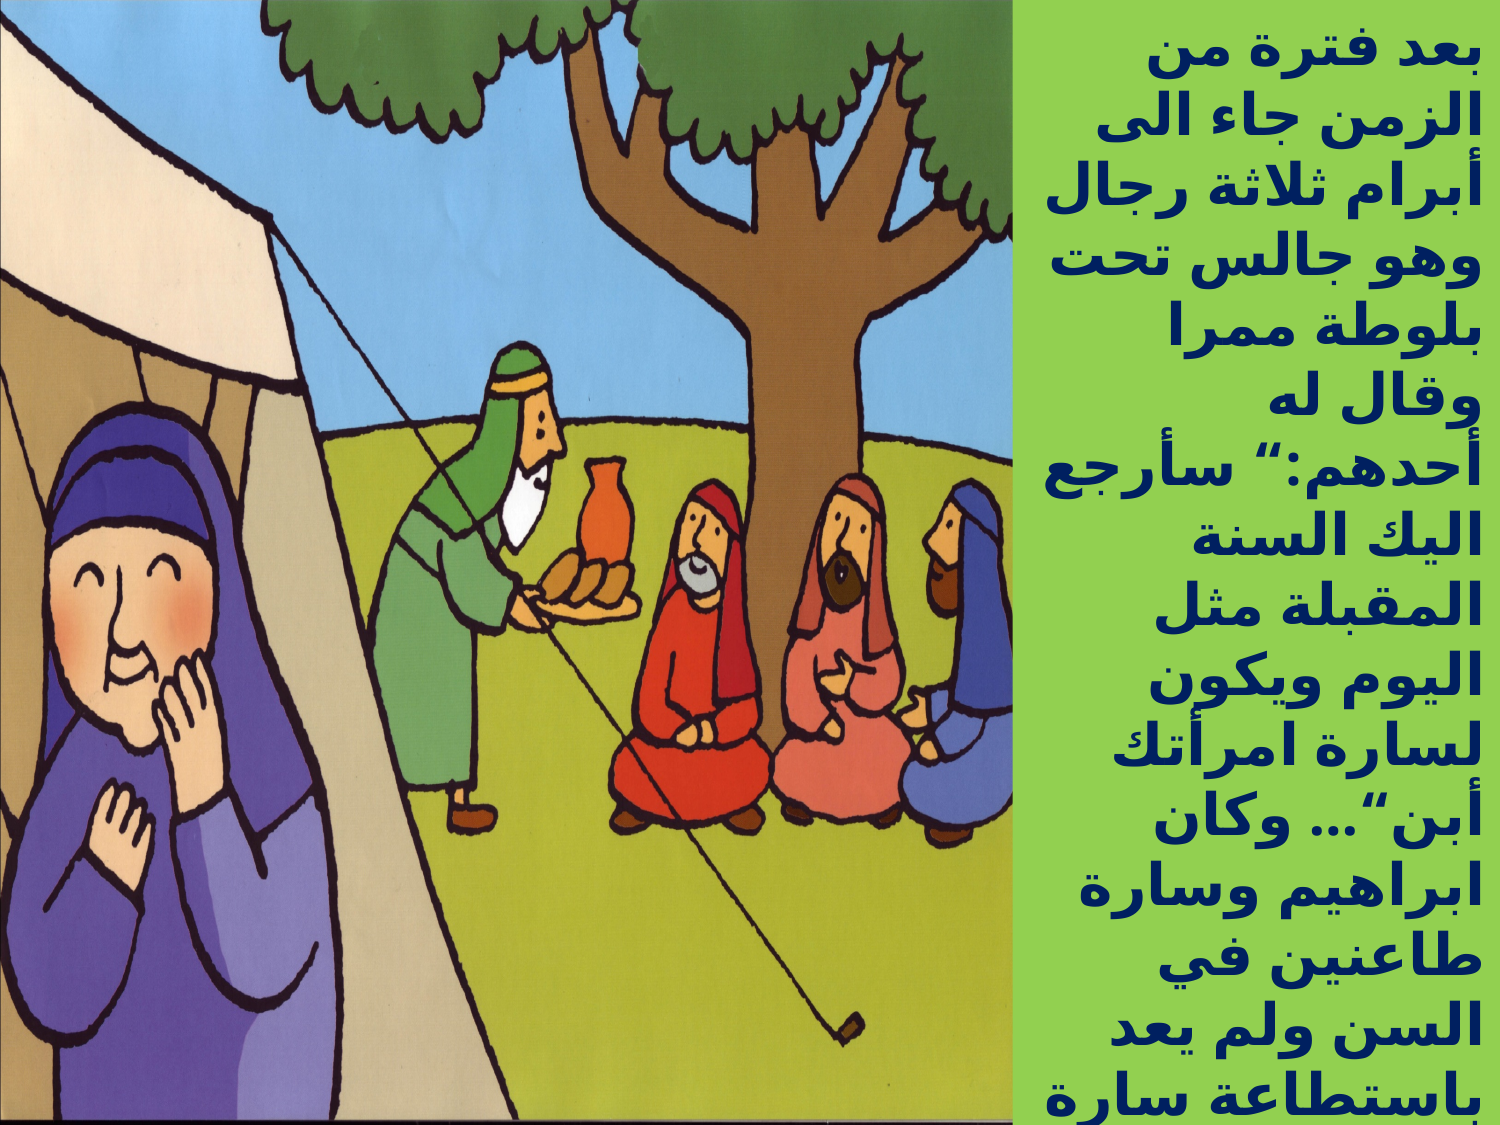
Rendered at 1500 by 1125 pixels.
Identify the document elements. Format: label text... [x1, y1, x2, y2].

text_box بعد فترة من الزمن جاء الى أبرام ثلاثة رجال وهو جالس تحت بلوطة ممرا وقال له أحدهم:“ سأرجع اليك السنة المقبلة مثل اليوم ويكون لسارة امرأتك أبن“... وكان ابراهيم وسارة طاعنين في السن ولم يعد باستطاعة سارة ان تحمل وتلد طفلا... فضحكت سارة ... فقال الرب لأبراهيم ما بال سارة تضحك هل يصعب على الرب أي شيئ ؟ [1013, 0, 1500, 1125]
picture [0, 0, 1013, 1125]
